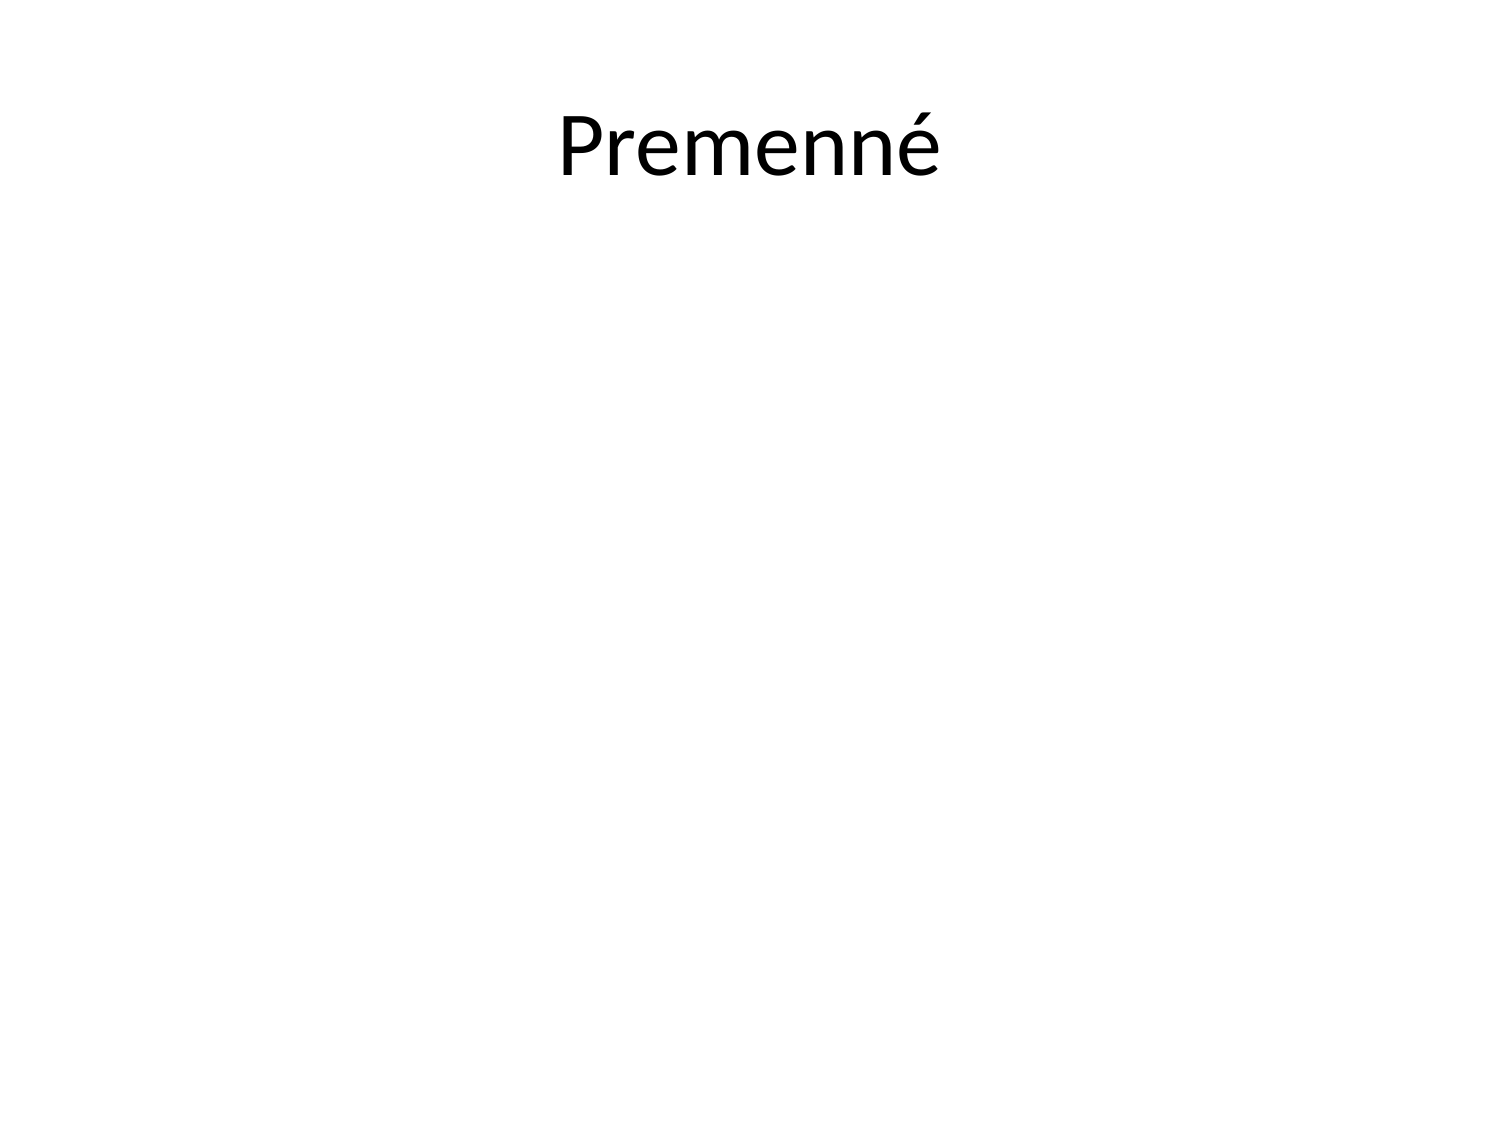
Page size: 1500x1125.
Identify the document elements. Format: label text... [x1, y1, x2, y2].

title Premenné [75, 45, 1425, 233]
